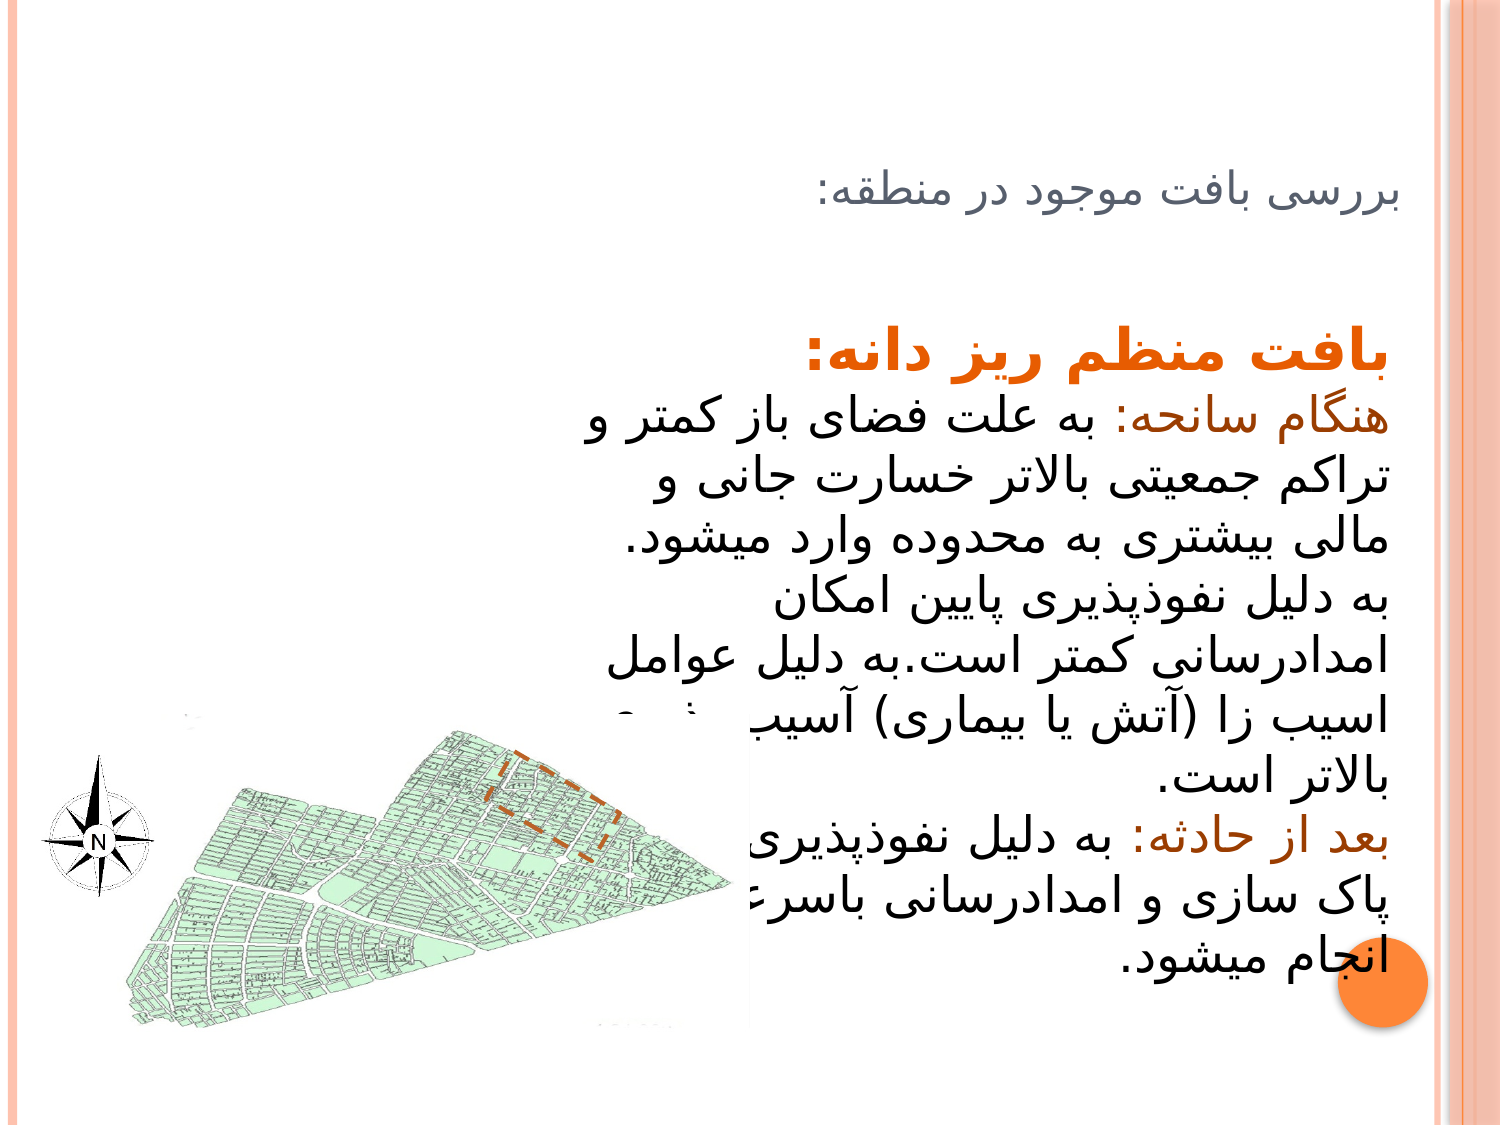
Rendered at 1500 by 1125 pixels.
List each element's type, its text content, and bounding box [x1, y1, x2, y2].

text_box بافت منظم ریز دانه: هنگام سانحه: به علت فضای باز کمتر و تراکم جمعیتی بالاتر خسارت جانی و مالی بیشتری به محدوده وارد میشود. به دلیل نفوذپذیری پایین امکان امدادرسانی کمتر است.به دلیل عوامل اسیب زا (آتش یا بیماری) آسیب پذیری بالاتر است. بعد از حادثه: به دلیل نفوذپذیری پایین پاک سازی و امدادرسانی باسرعت پایین انجام میشود. [562, 304, 1407, 990]
picture [40, 714, 751, 1032]
title بررسی بافت موجود در منطقه: [703, 117, 1418, 221]
